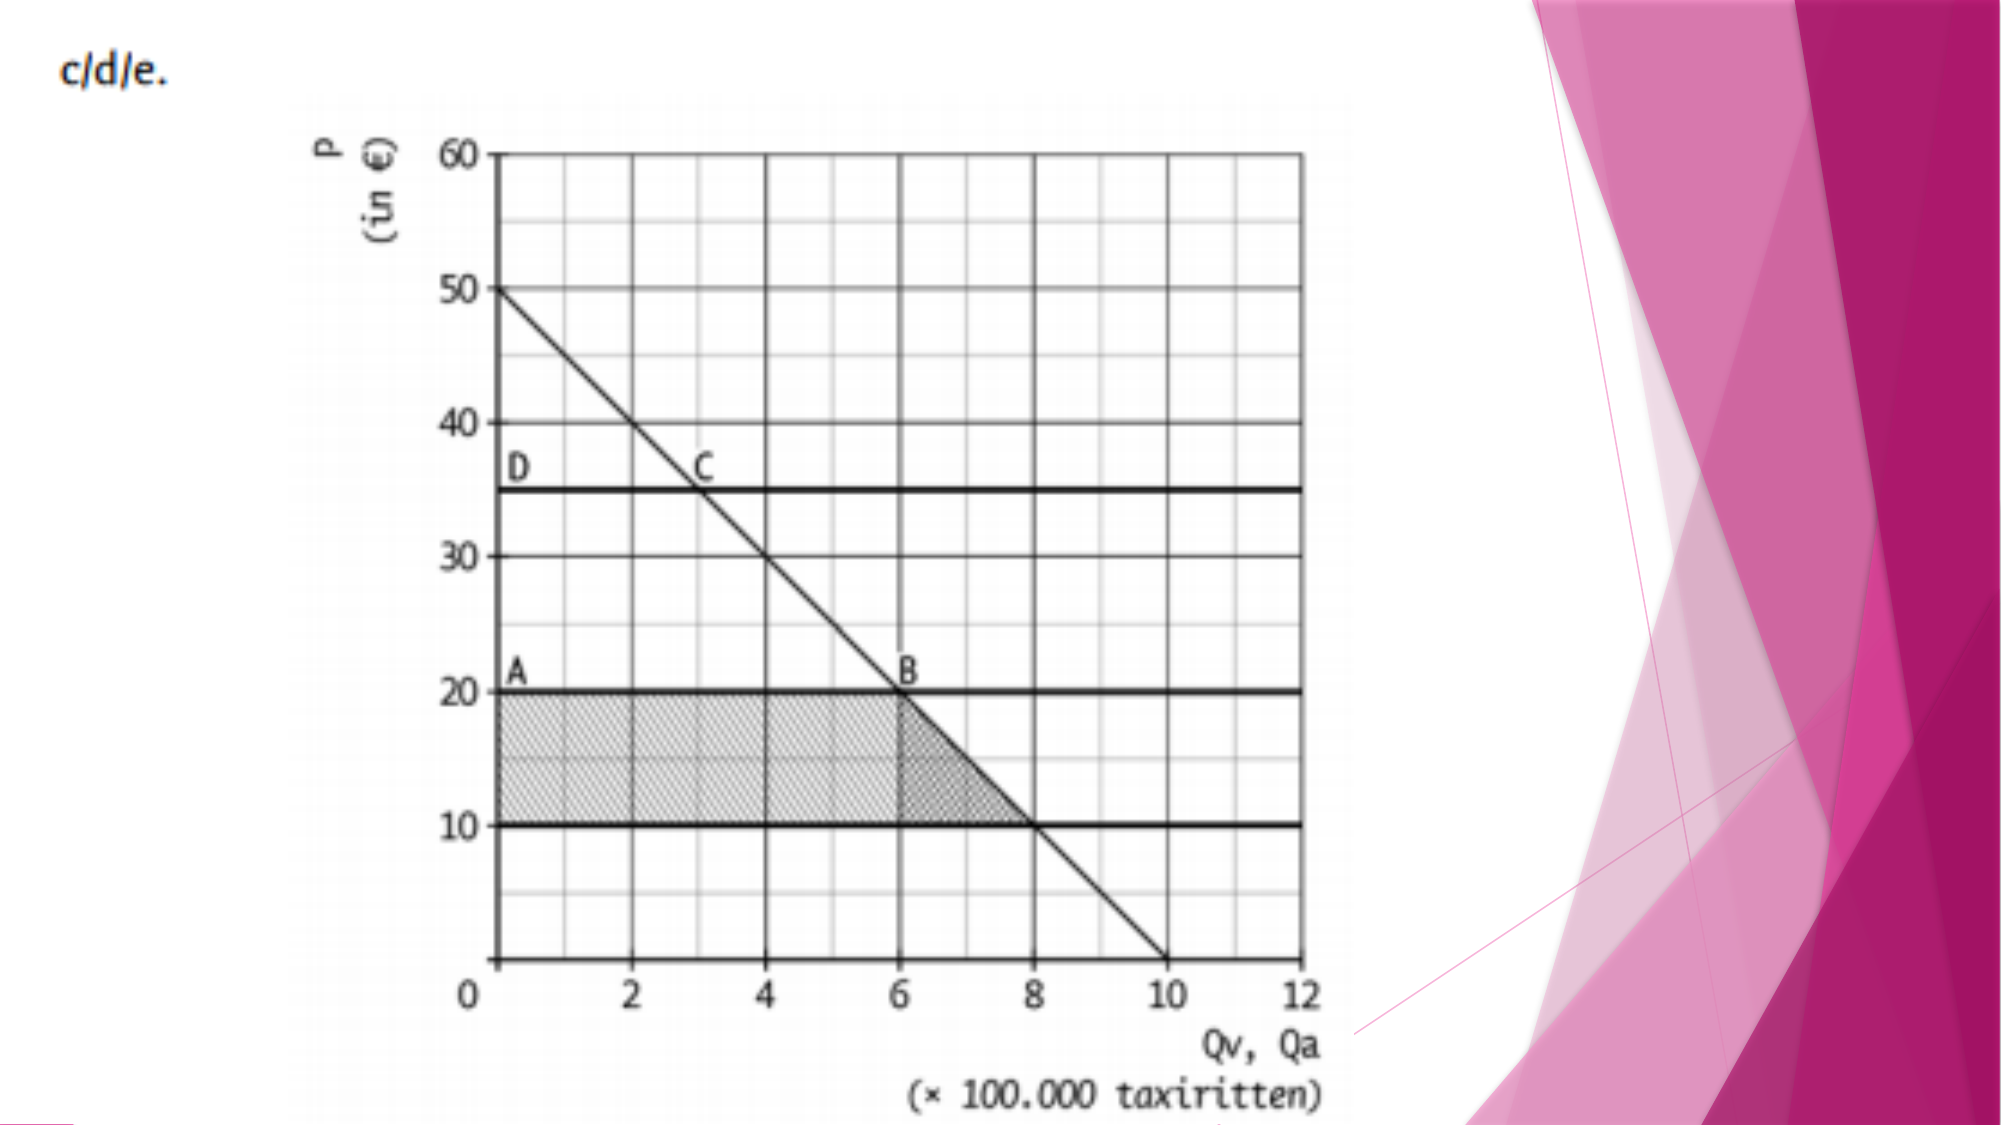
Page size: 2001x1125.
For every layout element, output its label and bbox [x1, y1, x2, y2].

picture [0, 0, 1355, 1125]
